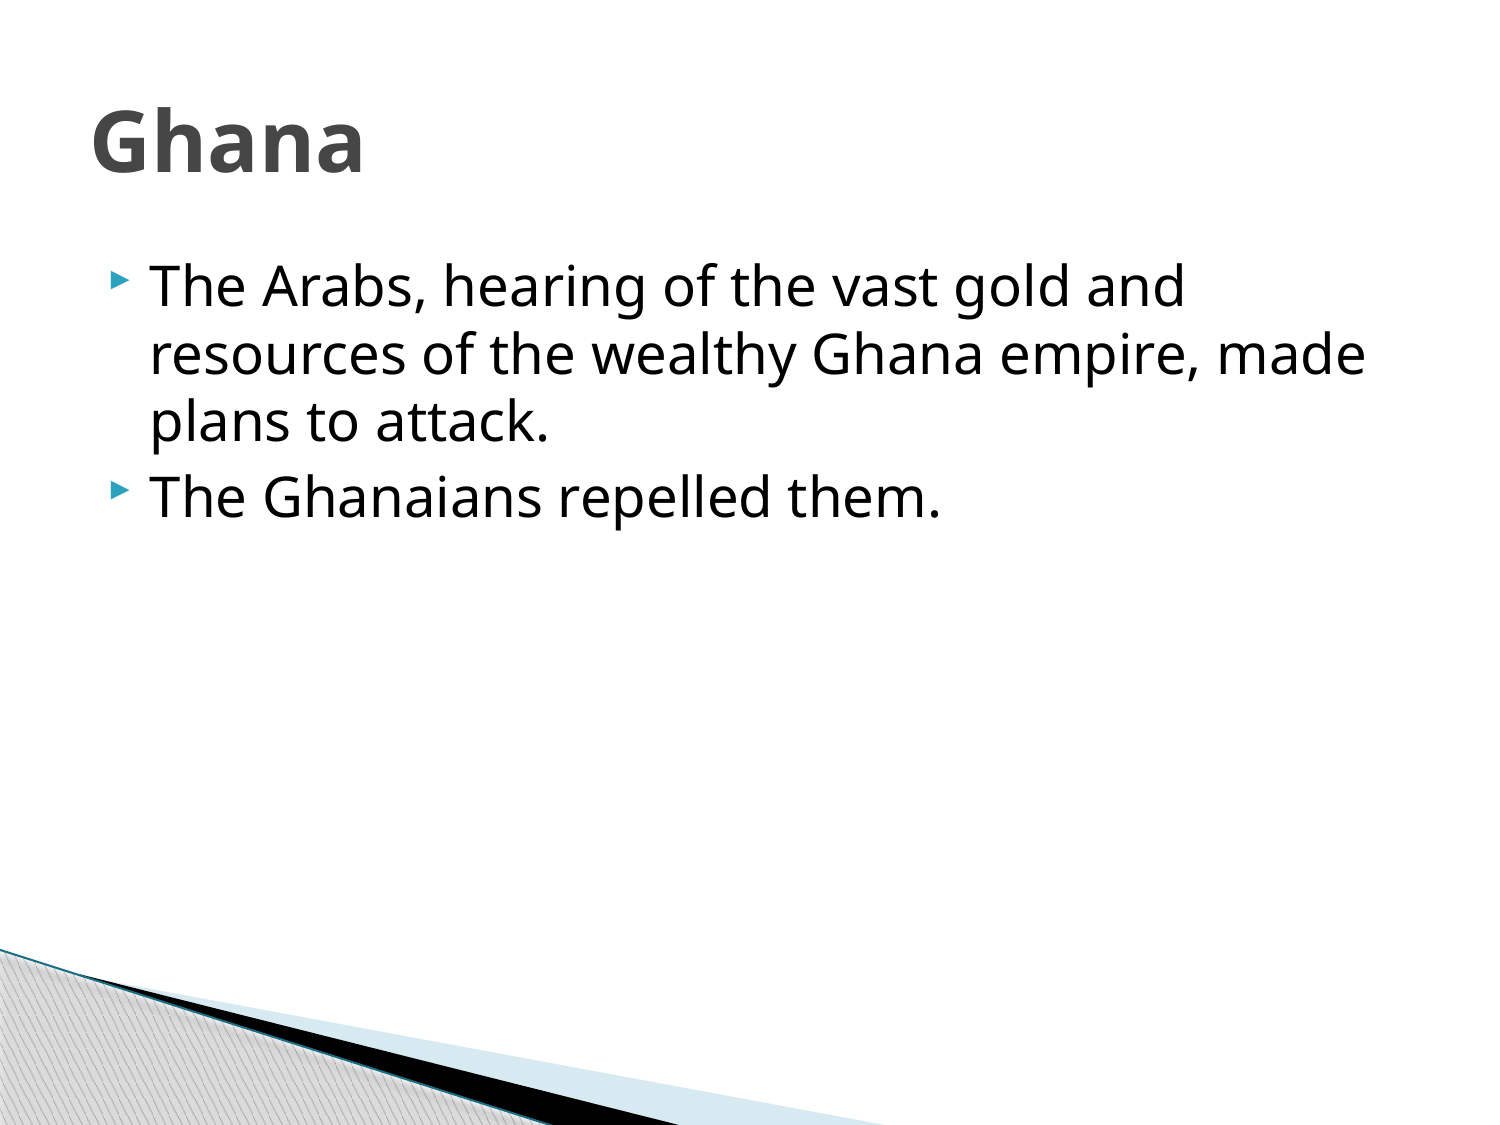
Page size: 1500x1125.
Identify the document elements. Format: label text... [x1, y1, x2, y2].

title Ghana [75, 45, 1425, 233]
list The Arabs, hearing of the vast gold and resources of the wealthy Ghana empire, made plans to attack. The Ghanaians repelled them. [75, 243, 1425, 986]
